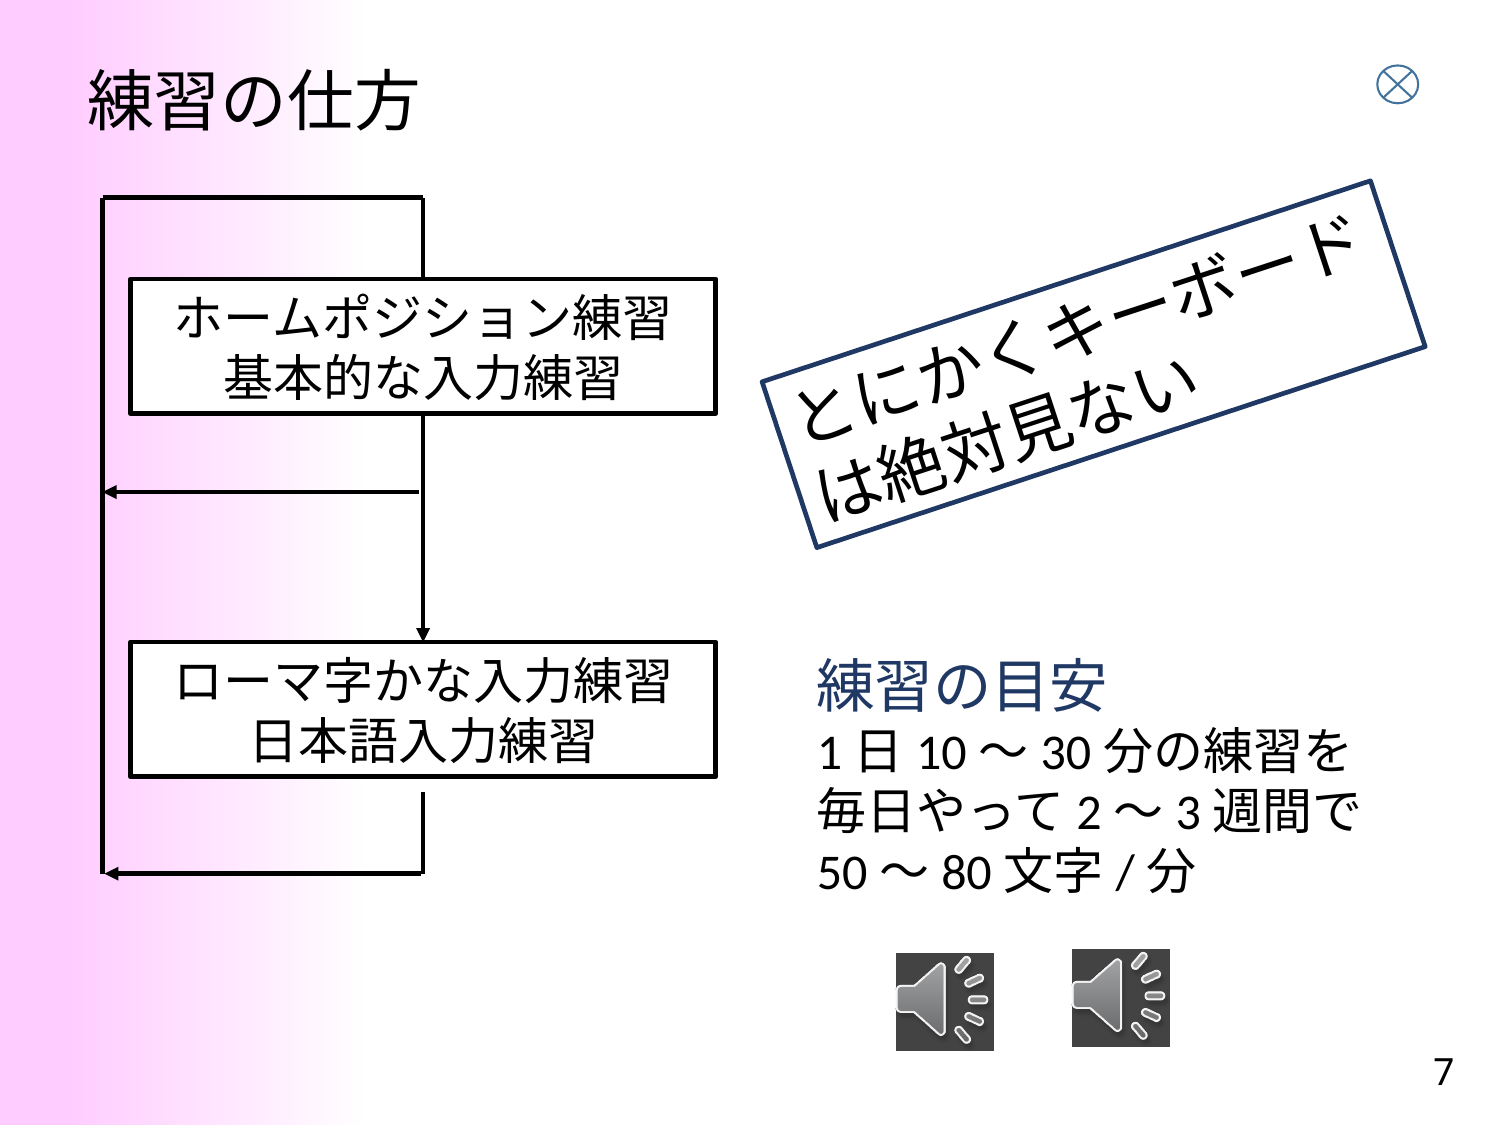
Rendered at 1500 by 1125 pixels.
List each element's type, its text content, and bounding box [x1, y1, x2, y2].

text_box [0, 0, 364, 1125]
text_box [1376, 64, 1420, 105]
text_box 練習の仕方 [72, 60, 1171, 161]
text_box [773, 276, 1419, 910]
picture [1070, 948, 1171, 1049]
picture [894, 952, 995, 1053]
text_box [102, 197, 716, 874]
slide_number 7 [1132, 1043, 1470, 1104]
